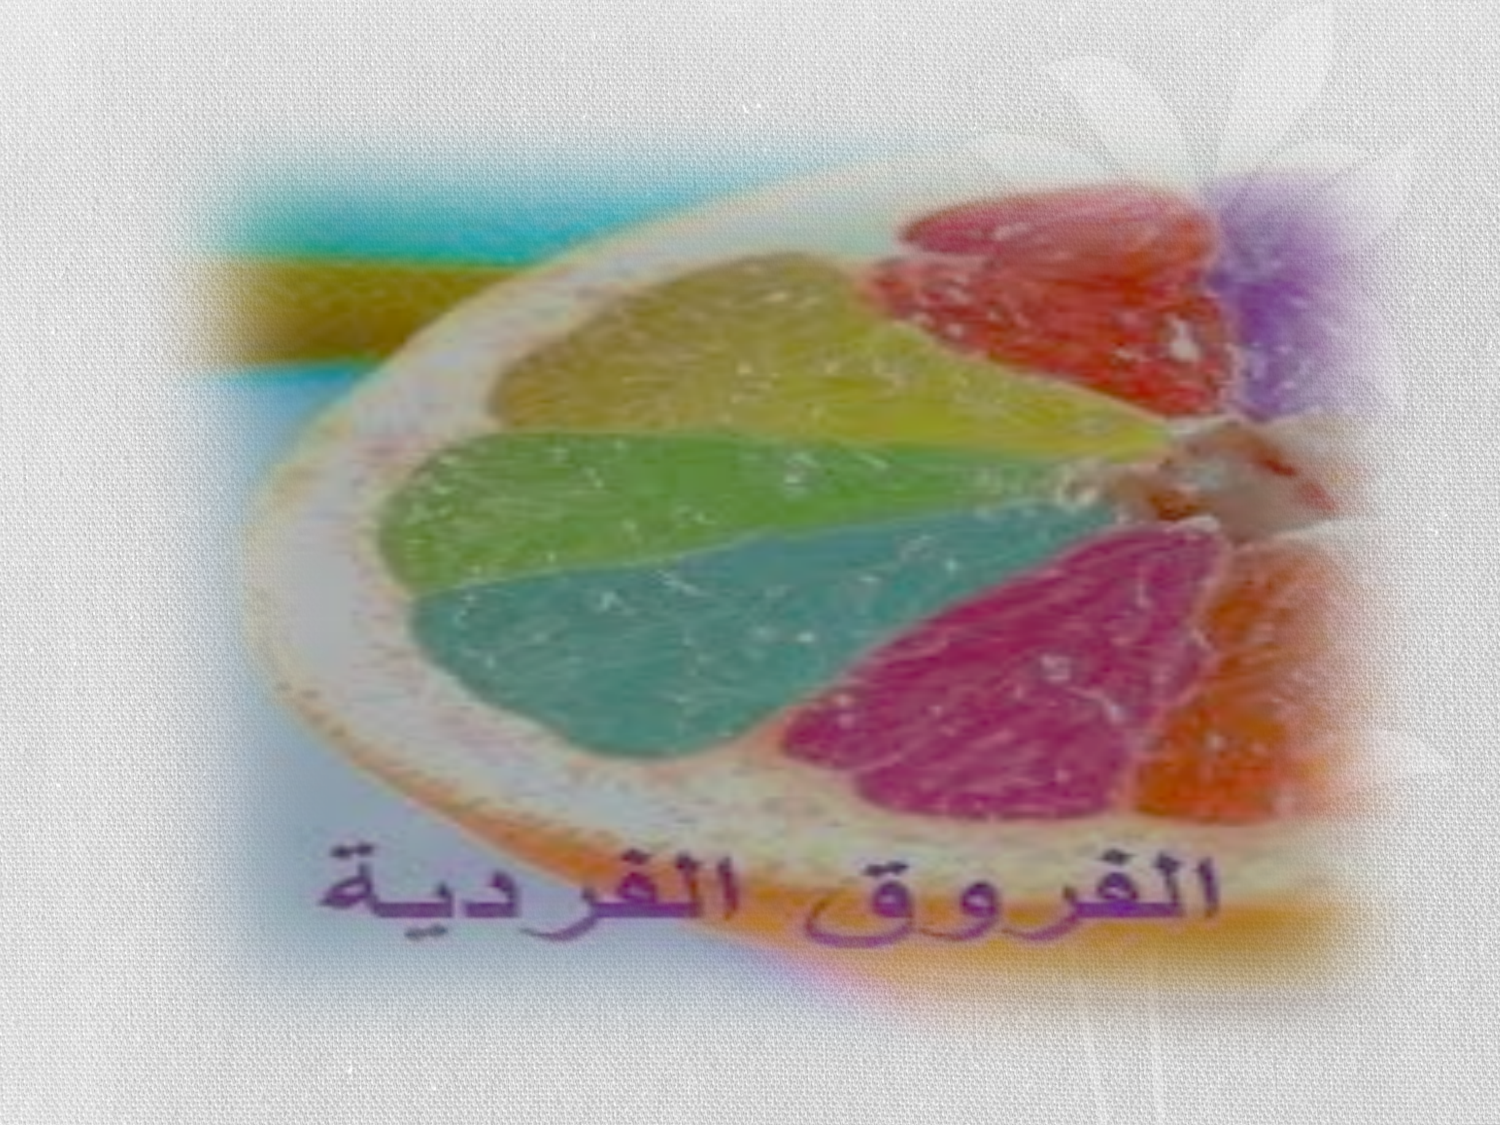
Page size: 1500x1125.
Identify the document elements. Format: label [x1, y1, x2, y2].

list [135, 101, 1436, 1071]
